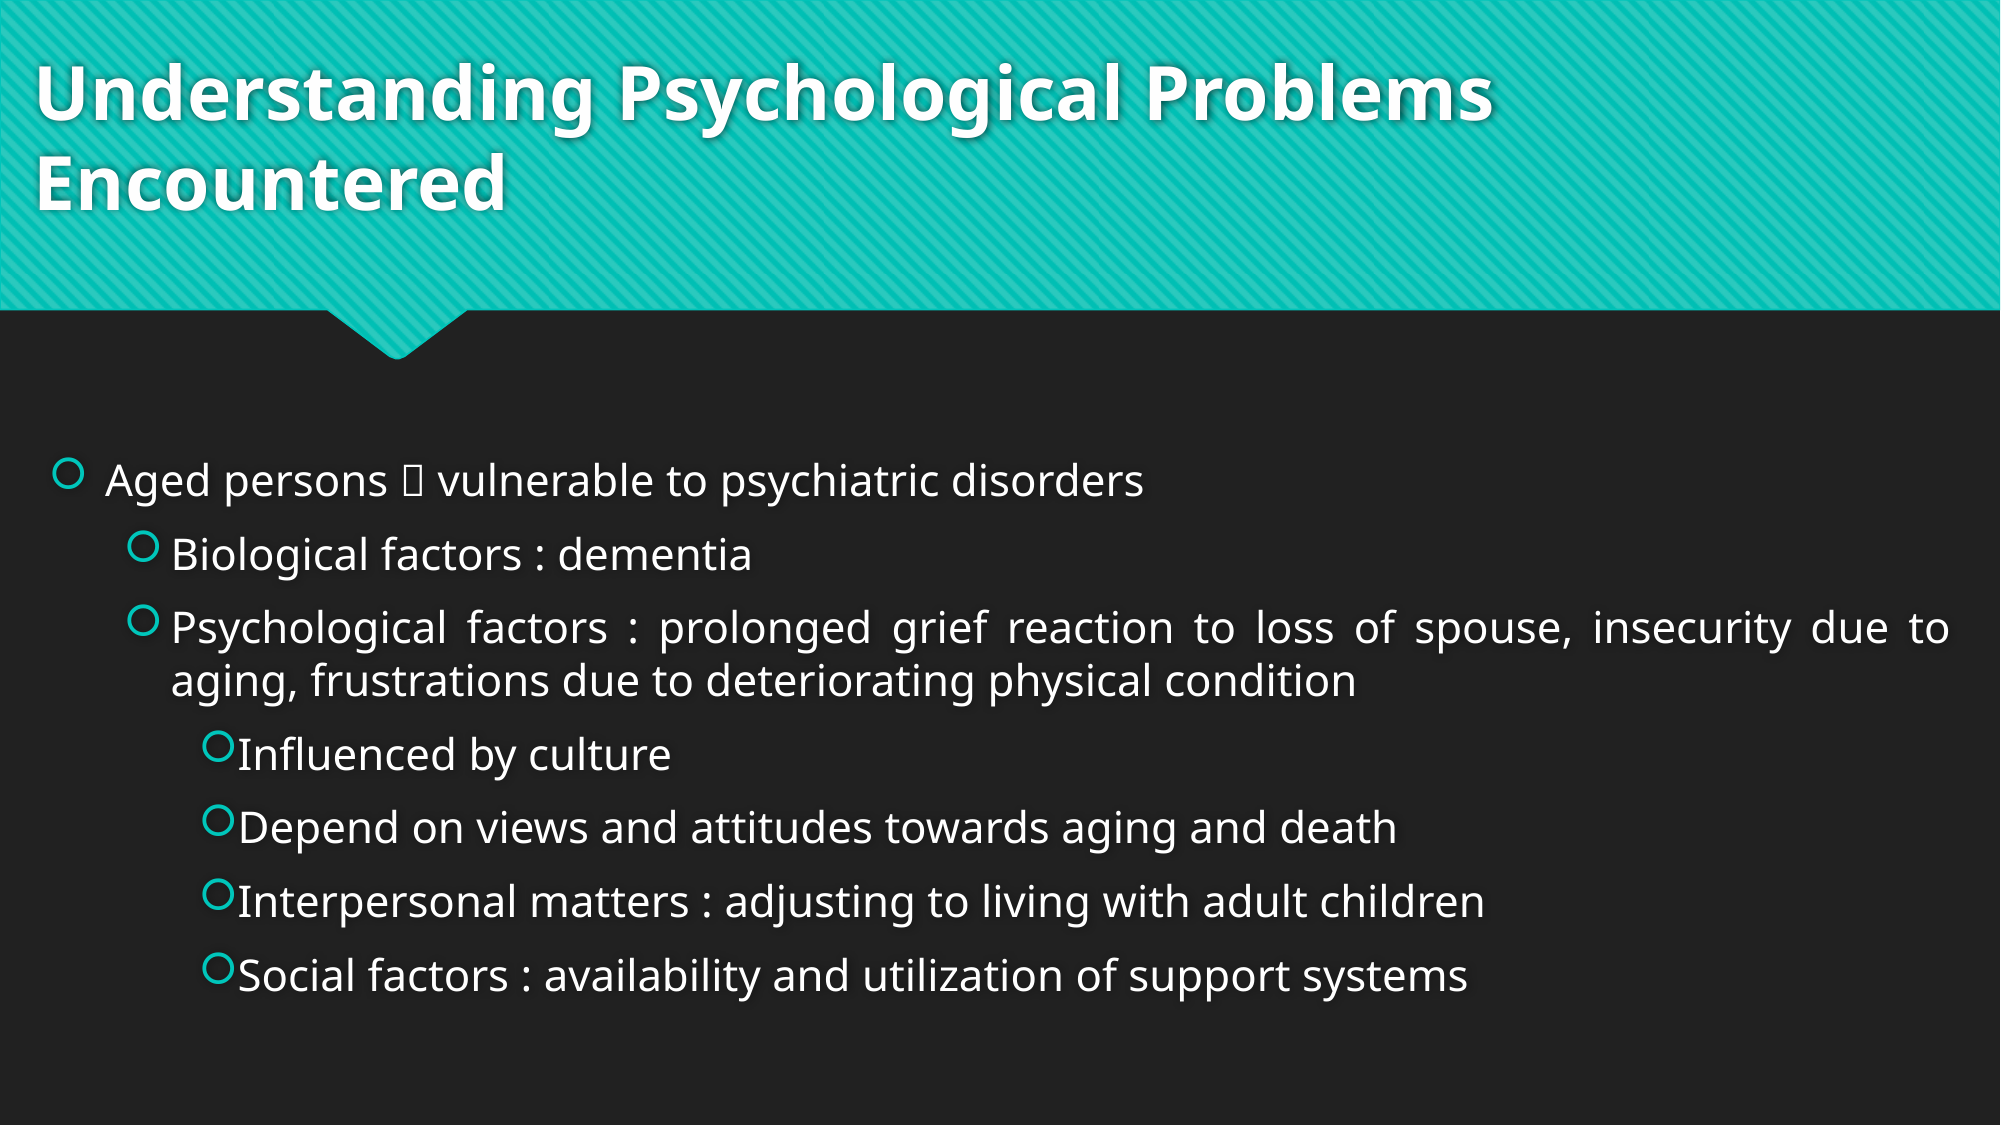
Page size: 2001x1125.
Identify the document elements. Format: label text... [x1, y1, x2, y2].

title Understanding Psychological Problems Encountered [19, 73, 1950, 233]
list Aged persons  vulnerable to psychiatric disorders Biological factors : dementia Psychological factors : prolonged grief reaction to loss of spouse, insecurity due to aging, frustrations due to deteriorating physical condition Influenced by culture Depend on views and attitudes towards aging and death Interpersonal matters : adjusting to living with adult children Social factors : availability and utilization of support systems [33, 364, 1967, 1088]
